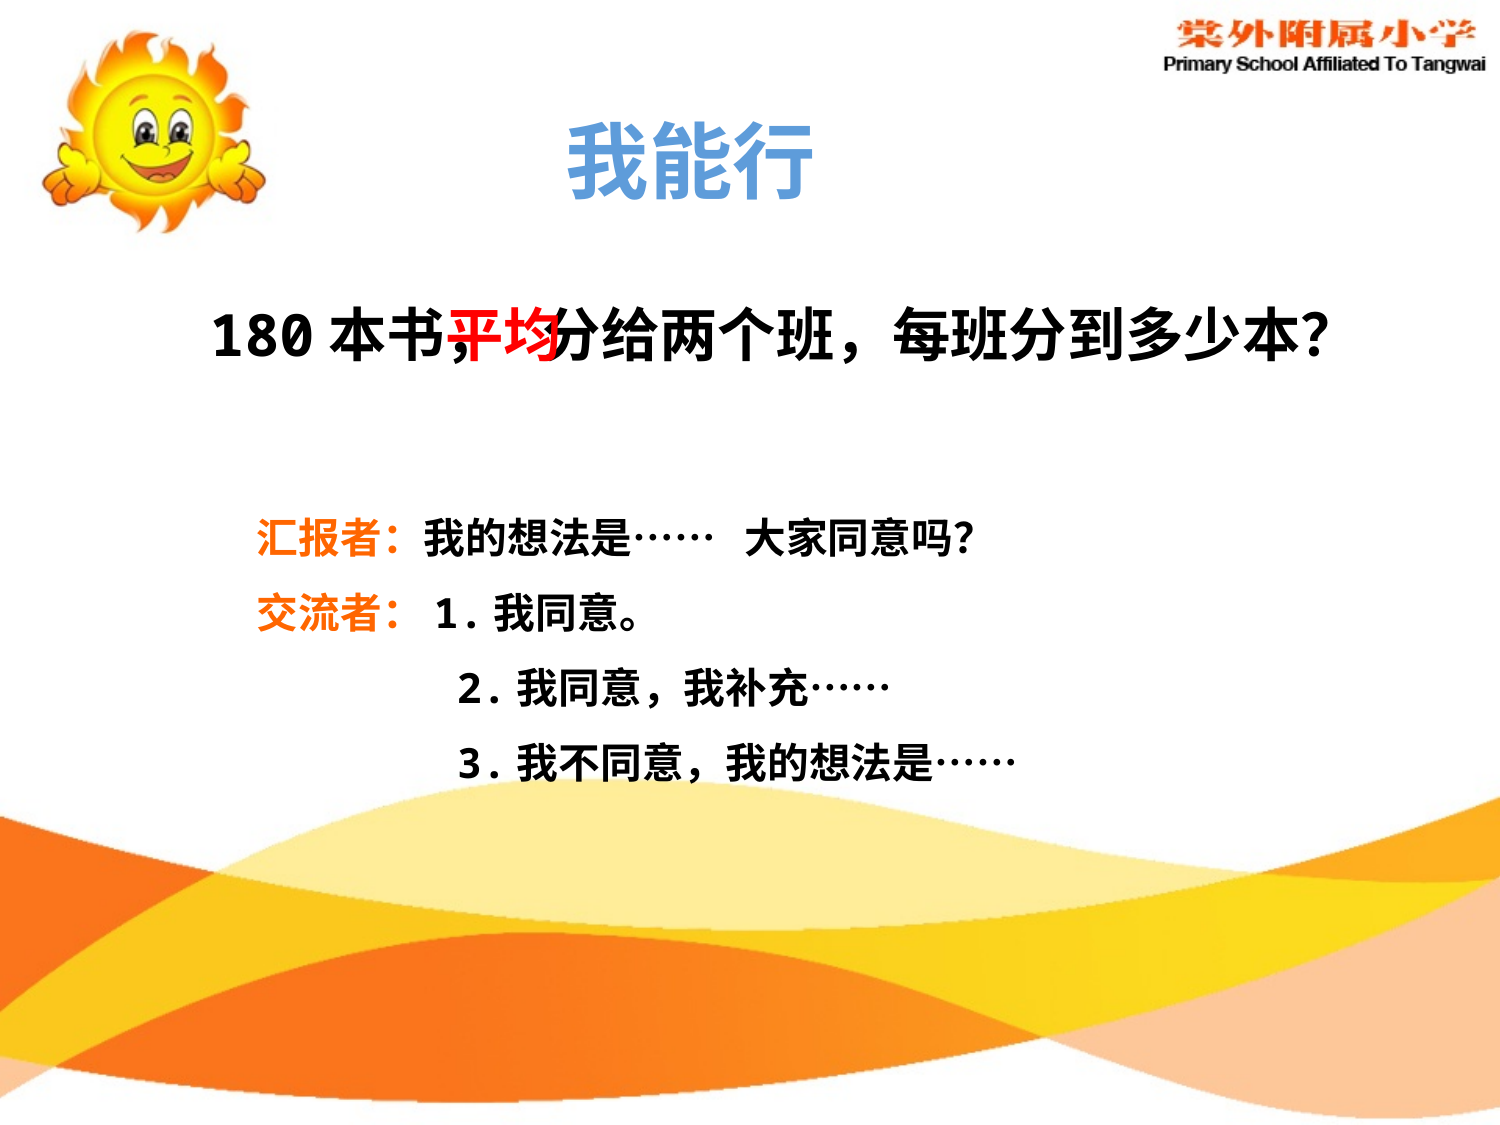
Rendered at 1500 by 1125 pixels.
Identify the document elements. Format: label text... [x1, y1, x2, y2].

picture [0, 0, 1500, 1125]
text_box 汇报者：我的想法是…… 大家同意吗？ 交流者：1.我同意。 2.我同意，我补充…… 3.我不同意，我的想法是…… [242, 479, 1500, 795]
text_box 180本书， 分给两个班，每班分到多少本？ [595, 255, 1403, 375]
text_box 平均 [431, 255, 595, 376]
text_box 180本书， 分给两个班，每班分到多少本？ [194, 255, 431, 375]
text_box 我能行 [490, 101, 892, 217]
